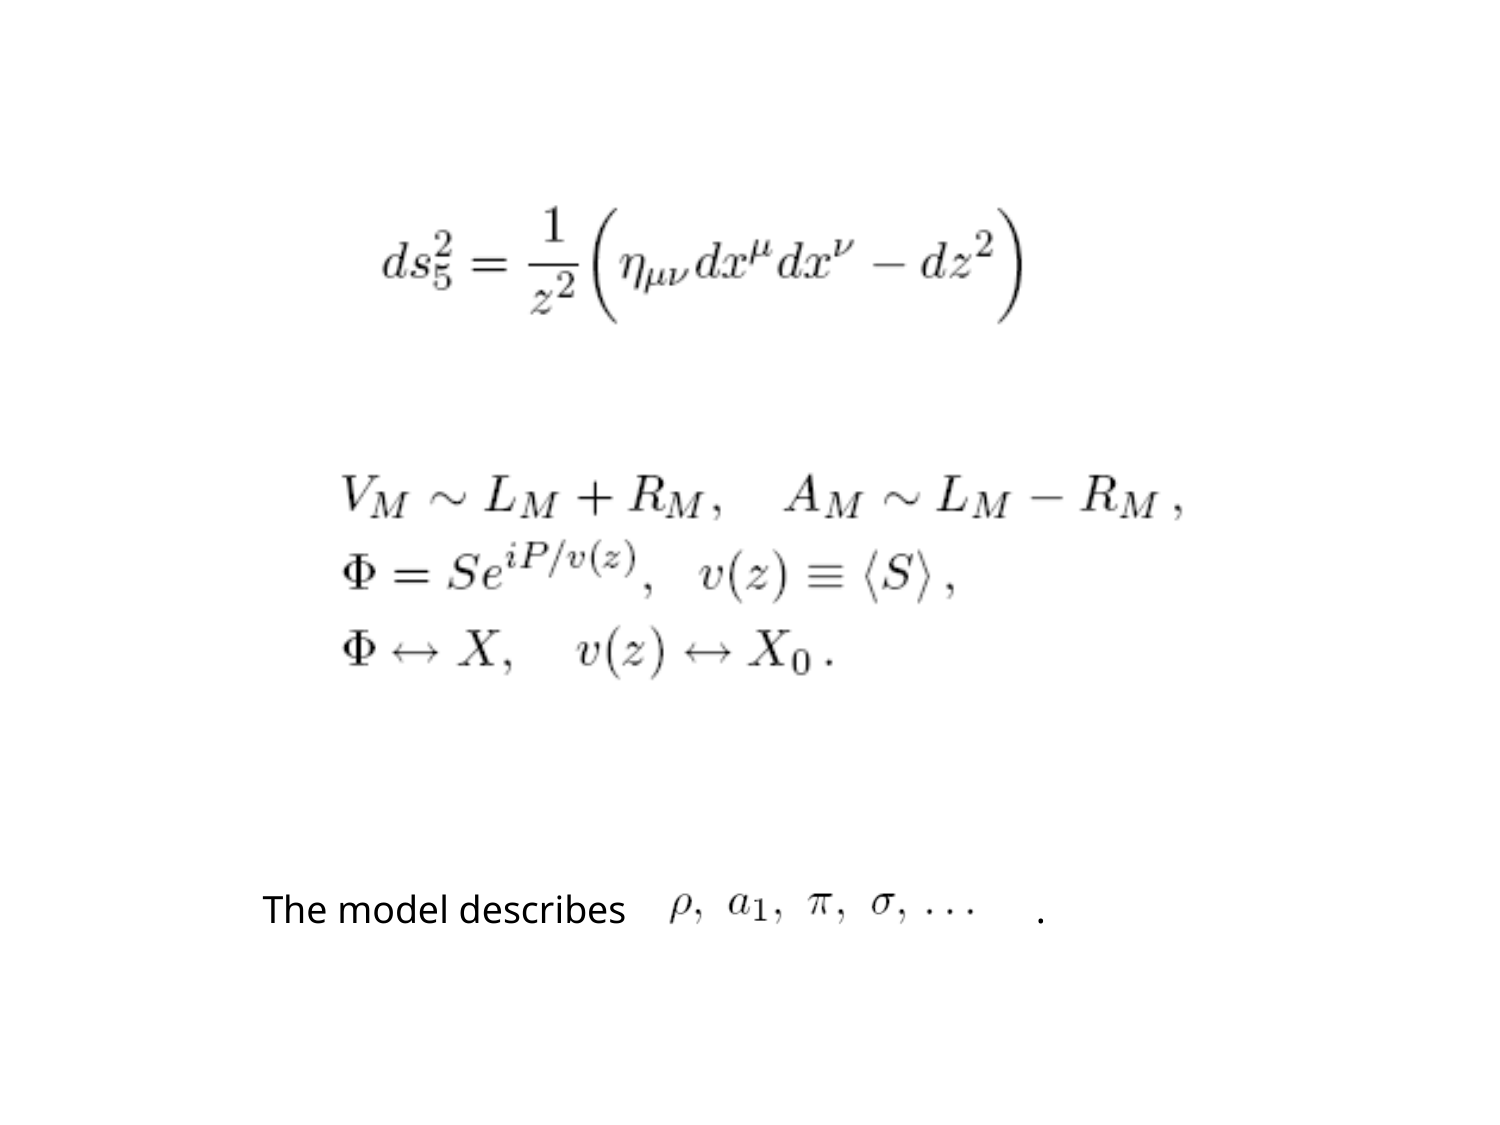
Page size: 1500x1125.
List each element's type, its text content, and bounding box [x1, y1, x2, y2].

text_box . [1021, 878, 1061, 939]
picture [327, 163, 1039, 356]
text_box The model describes [247, 878, 652, 939]
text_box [257, 433, 1261, 741]
picture [655, 878, 1004, 948]
